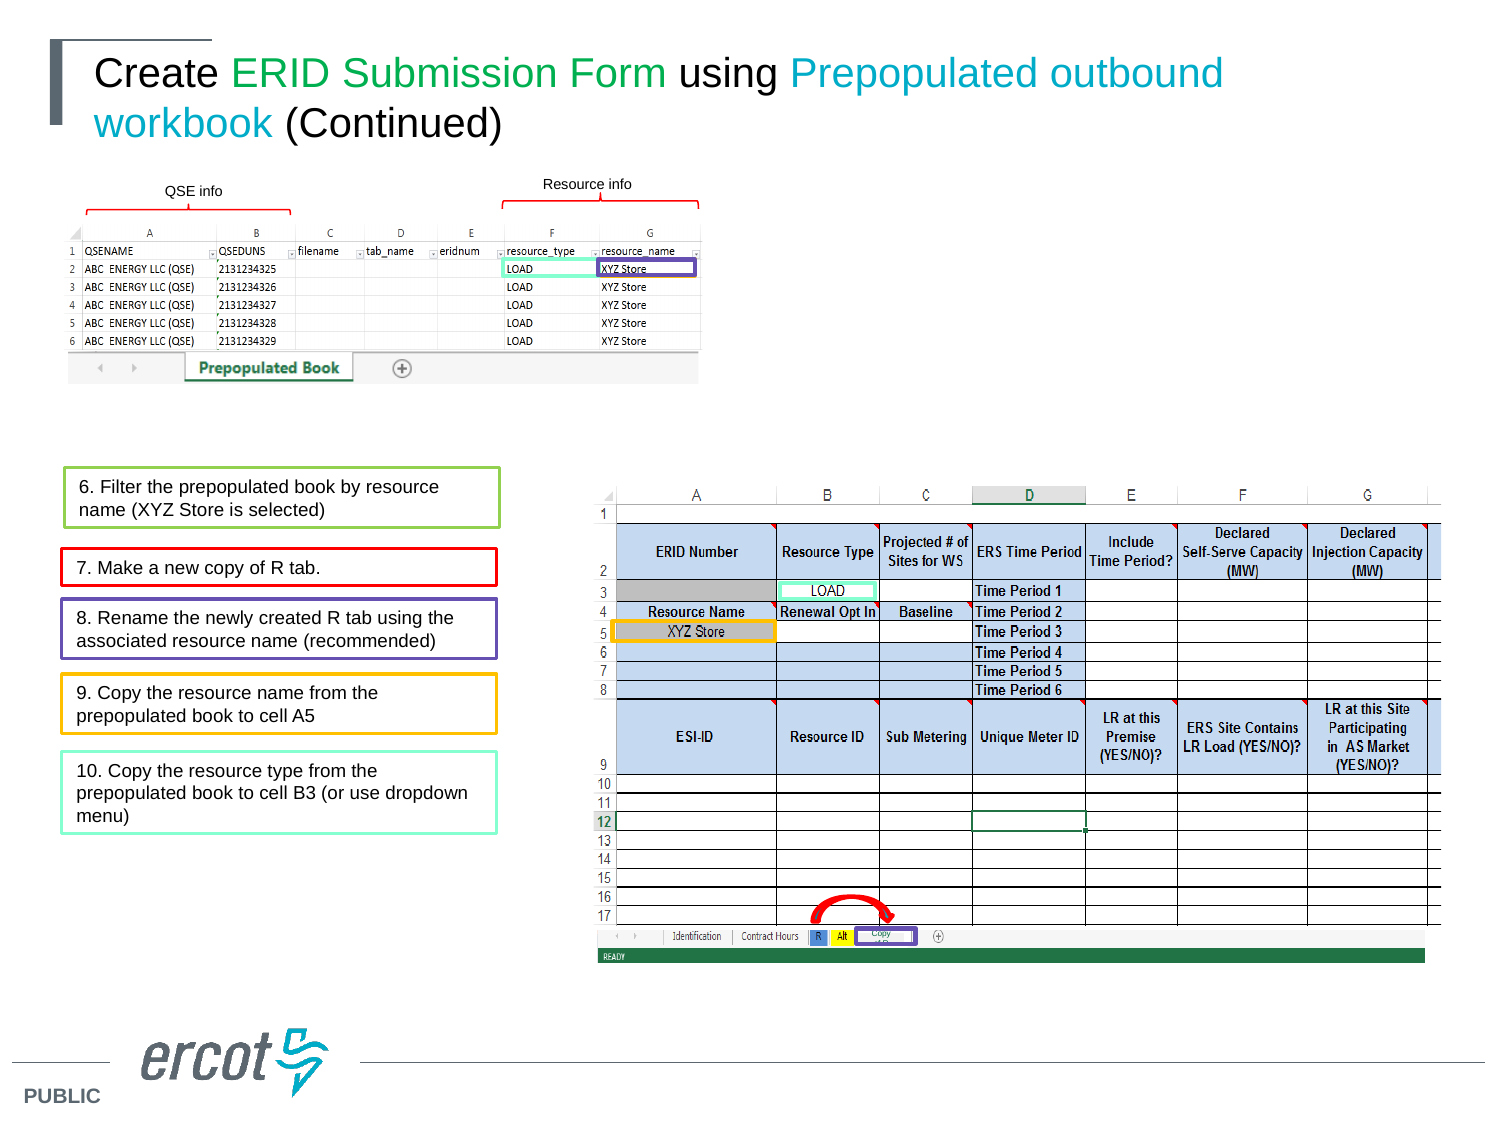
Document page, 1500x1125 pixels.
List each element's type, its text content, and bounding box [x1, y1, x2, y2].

picture [137, 1024, 332, 1100]
text_box 7. Make a new copy of R tab. [61, 548, 497, 586]
text_box [501, 200, 700, 209]
text_box 8. Rename the newly created R tab using the associated resource name (recommended) [61, 598, 497, 659]
text_box 9. Copy the resource name from the prepopulated book to cell A5 [61, 673, 497, 734]
text_box [85, 207, 292, 216]
text_box 6. Filter the prepopulated book by resource name (XYZ Store is selected) [64, 467, 500, 528]
picture [63, 224, 703, 386]
text_box 10. Copy the resource type from the prepopulated book to cell B3 (or use dropdown menu) [61, 751, 497, 834]
text_box Resource info [528, 167, 660, 200]
picture [593, 480, 1442, 926]
text_box Create ERID Submission Form using Prepopulated outbound workbook (Continued) [79, 38, 1363, 154]
text_box QSE info [150, 174, 266, 207]
picture [597, 930, 1426, 963]
